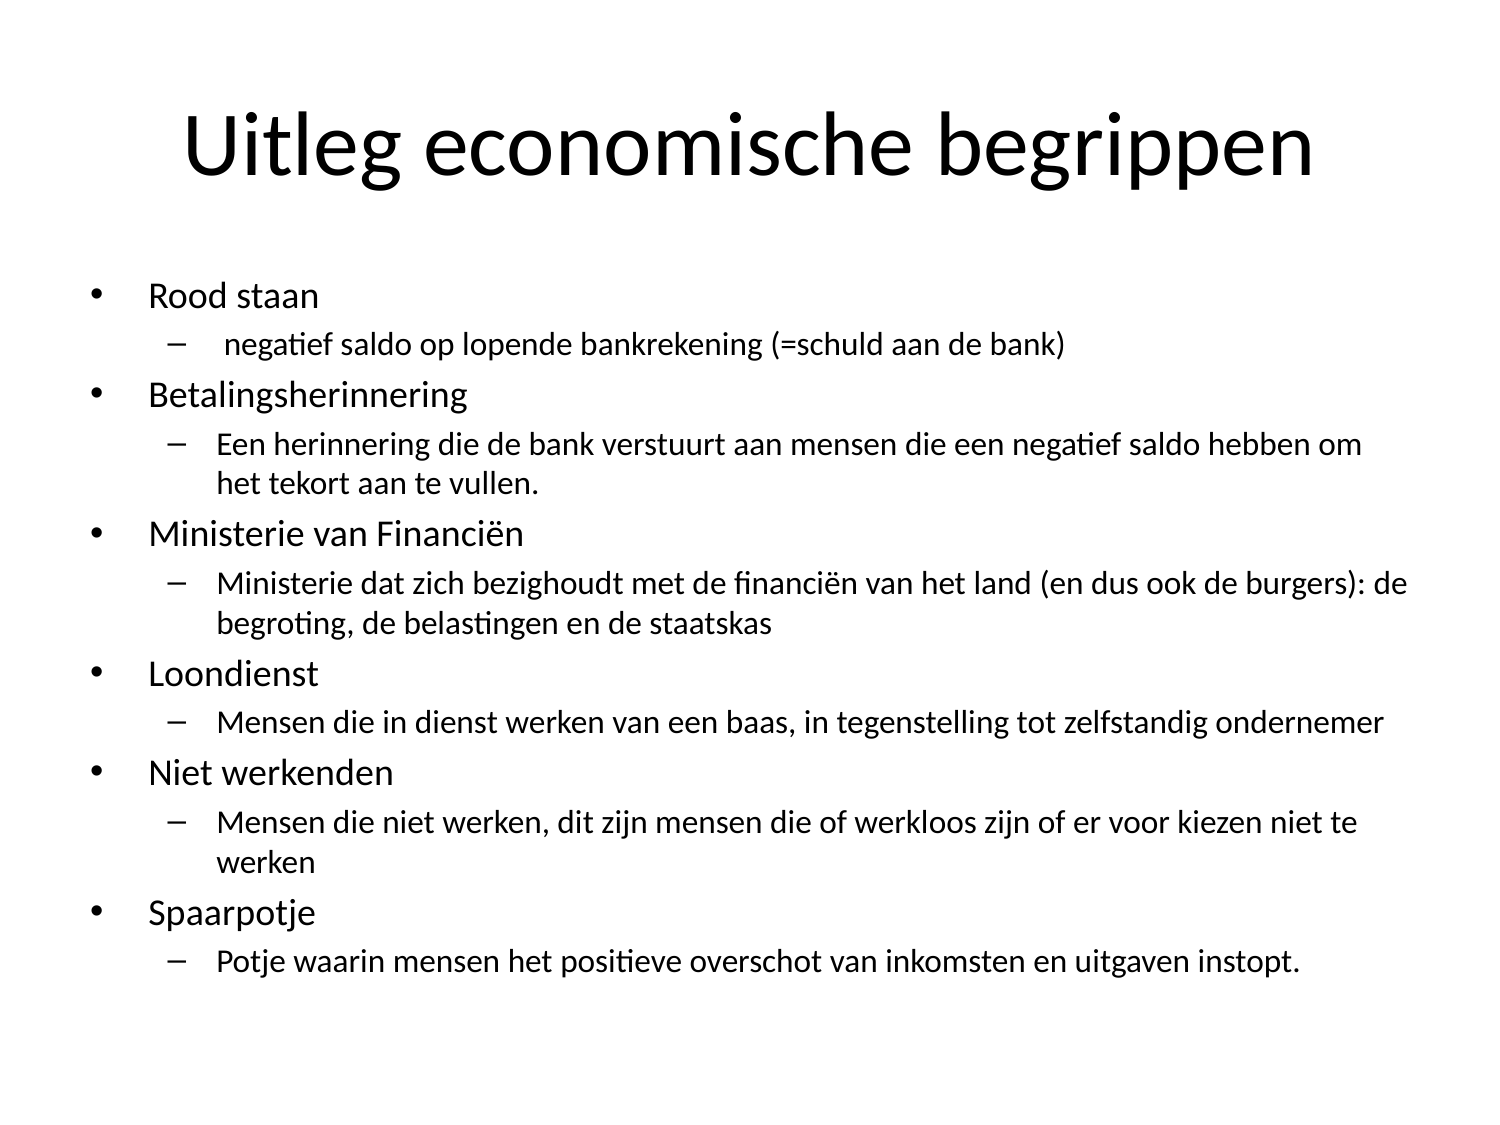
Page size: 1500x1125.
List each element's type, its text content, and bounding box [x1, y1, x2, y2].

title Uitleg economische begrippen [75, 45, 1425, 233]
list Rood staan negatief saldo op lopende bankrekening (=schuld aan de bank) Betalingsherinnering Een herinnering die de bank verstuurt aan mensen die een negatief saldo hebben om het tekort aan te vullen. Ministerie van Financiën Ministerie dat zich bezighoudt met de financiën van het land (en dus ook de burgers): de begroting, de belastingen en de staatskas Loondienst Mensen die in dienst werken van een baas, in tegenstelling tot zelfstandig ondernemer Niet werkenden Mensen die niet werken, dit zijn mensen die of werkloos zijn of er voor kiezen niet te werken Spaarpotje Potje waarin mensen het positieve overschot van inkomsten en uitgaven instopt. [75, 262, 1425, 1005]
